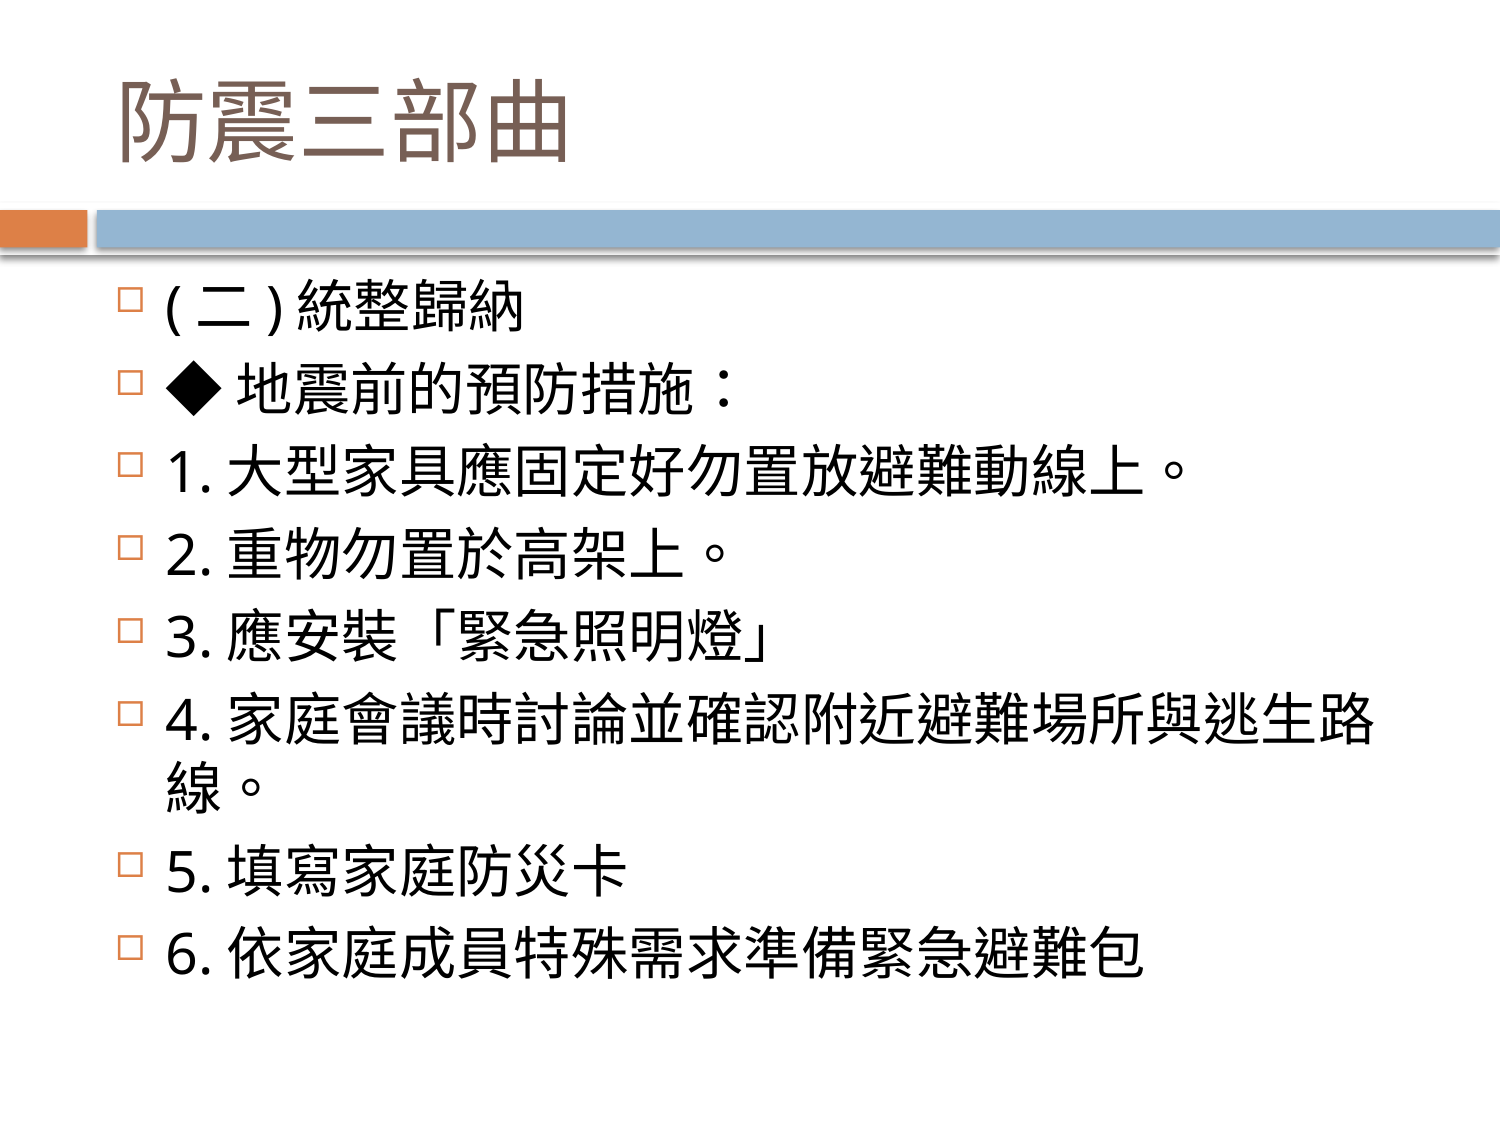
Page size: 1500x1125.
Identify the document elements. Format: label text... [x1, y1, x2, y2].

list (二)統整歸納 ◆地震前的預防措施： 1.大型家具應固定好勿置放避難動線上。 2.重物勿置於高架上。 3.應安裝「緊急照明燈」 4.家庭會議時討論並確認附近避難場所與逃生路線。 5.填寫家庭防災卡 6.依家庭成員特殊需求準備緊急避難包 [100, 262, 1438, 1000]
title 防震三部曲 [100, 37, 1438, 200]
